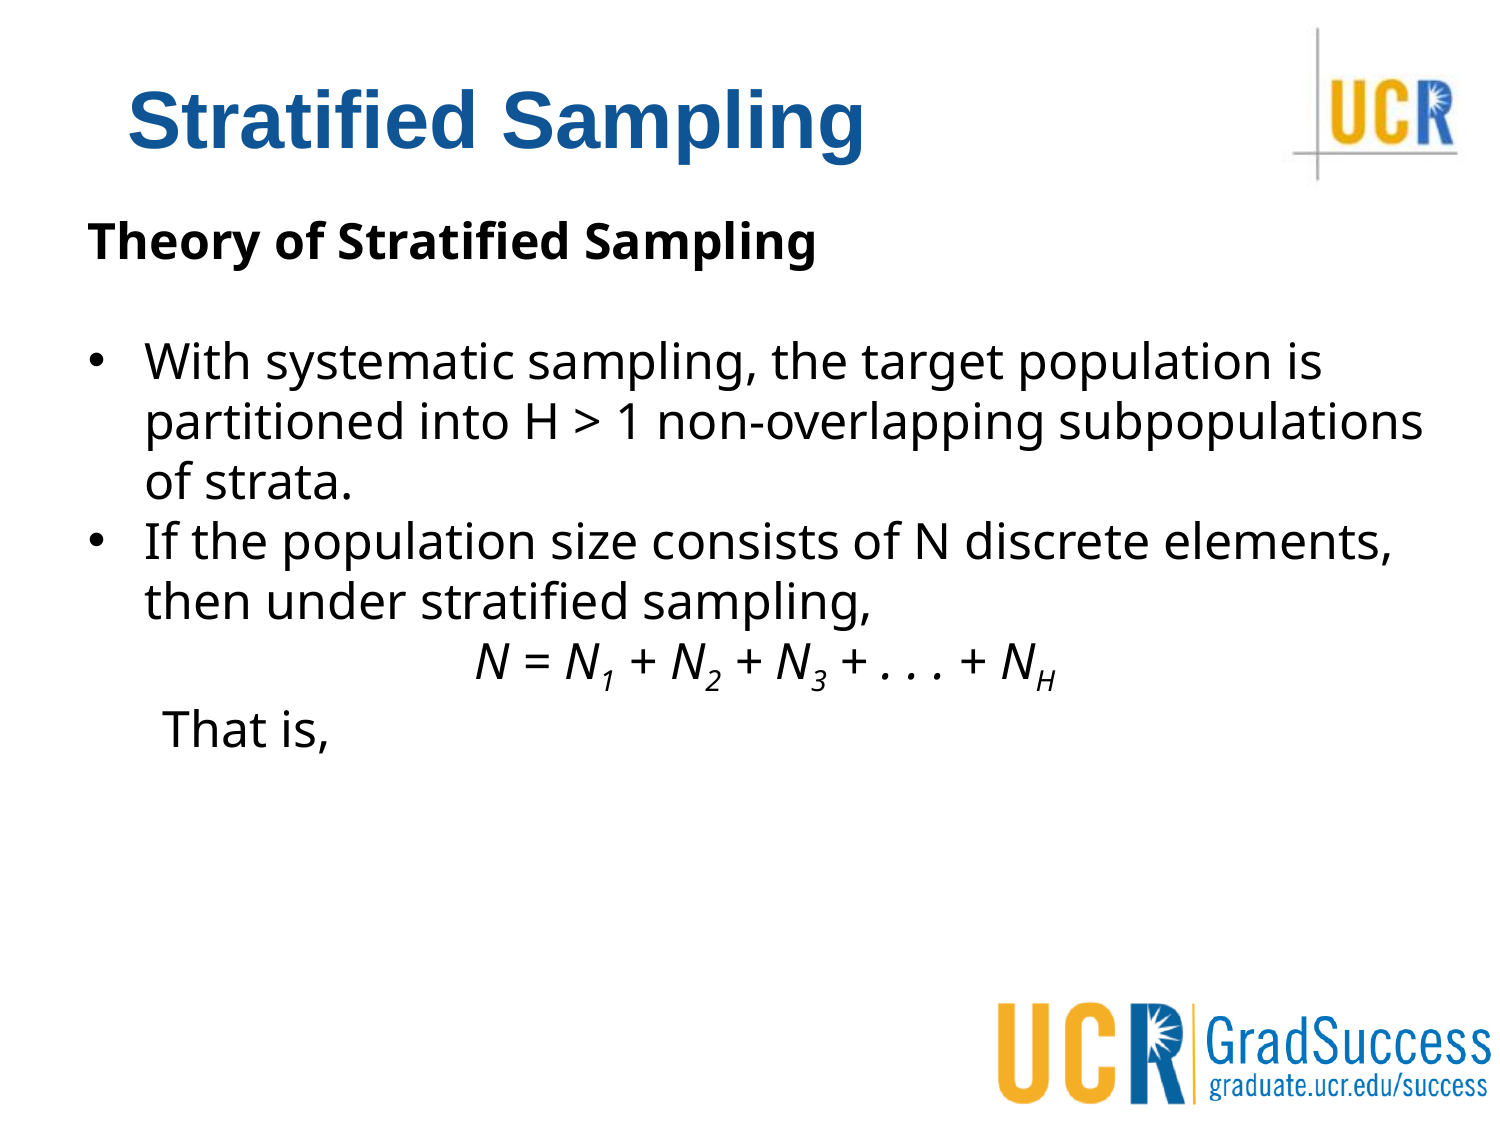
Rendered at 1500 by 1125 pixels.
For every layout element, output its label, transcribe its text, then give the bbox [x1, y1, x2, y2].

title Stratified Sampling [112, 13, 1388, 172]
picture [1282, 0, 1500, 196]
